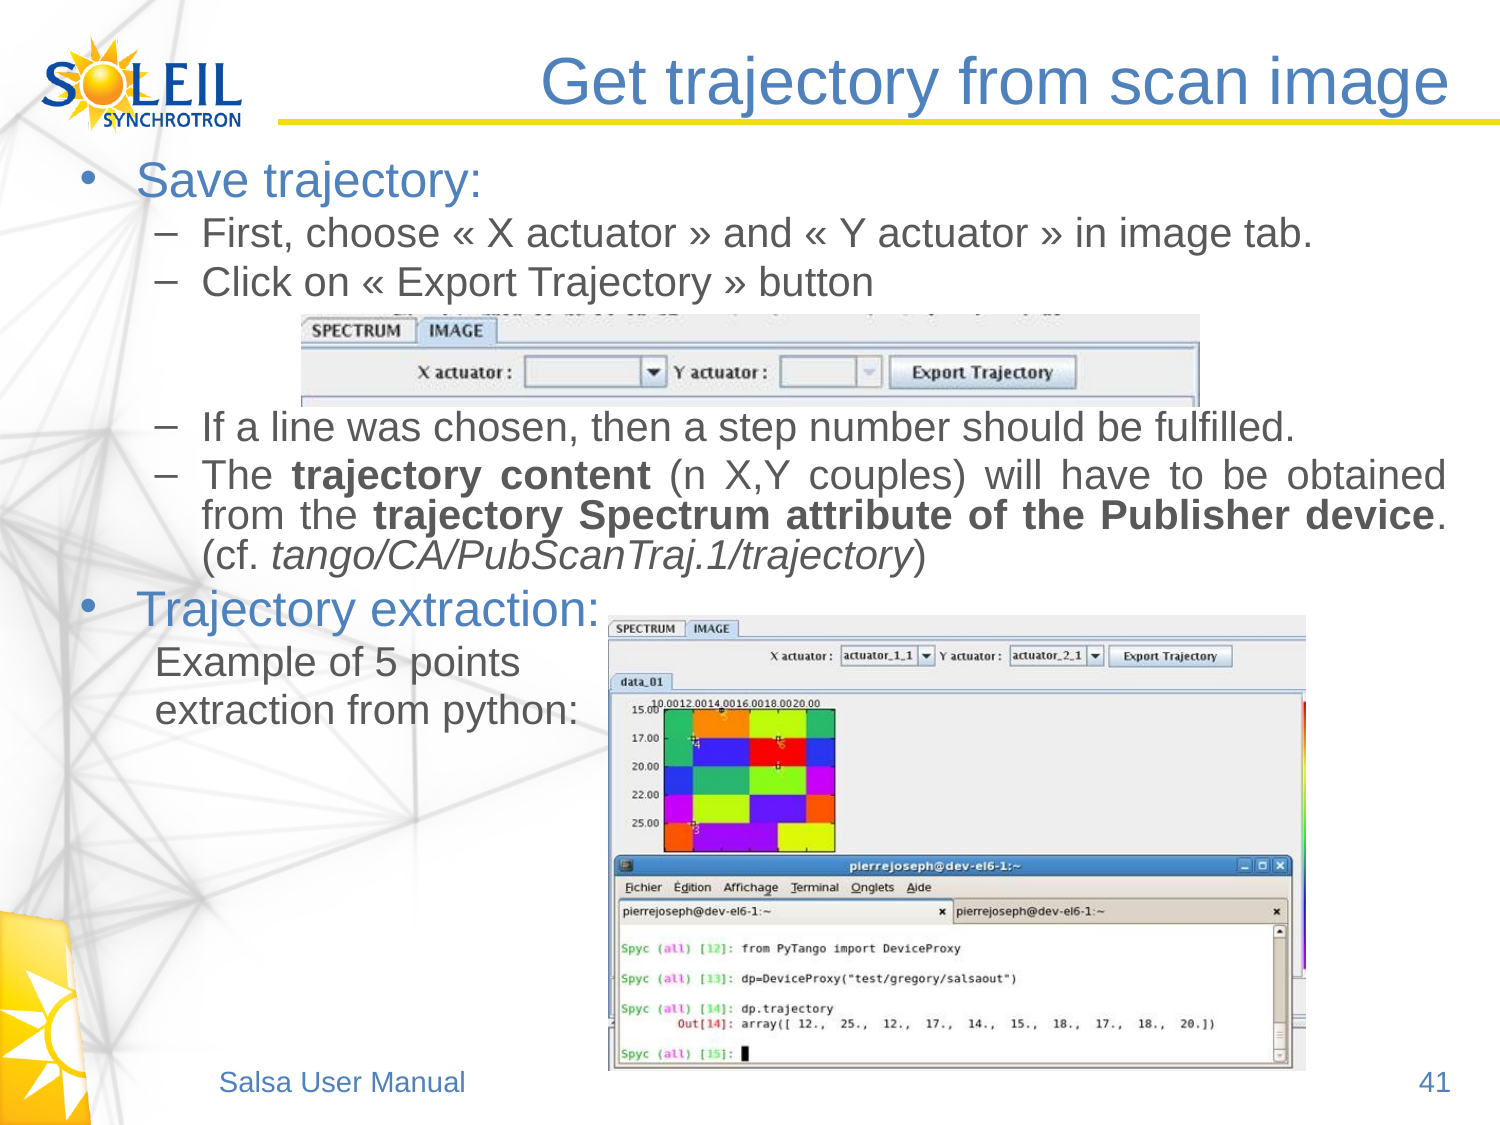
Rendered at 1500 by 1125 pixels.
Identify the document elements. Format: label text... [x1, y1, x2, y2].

title Get trajectory from scan image [277, 31, 1467, 125]
text_box Salsa User Manual 41 [100, 1046, 1467, 1116]
text_box Save trajectory: First, choose « X actuator » and « Y actuator » in image tab. Click on « Export Trajectory » button If a line was chosen, then a step number should be fulfilled. The trajectory content (n X,Y couples) will have to be obtained from the trajectory Spectrum attribute of the Publisher device. (cf. tango/CA/PubScanTraj.1/trajectory) Trajectory extraction: Example of 5 points extraction from python: [64, 152, 1463, 1059]
picture [0, 0, 1500, 1125]
